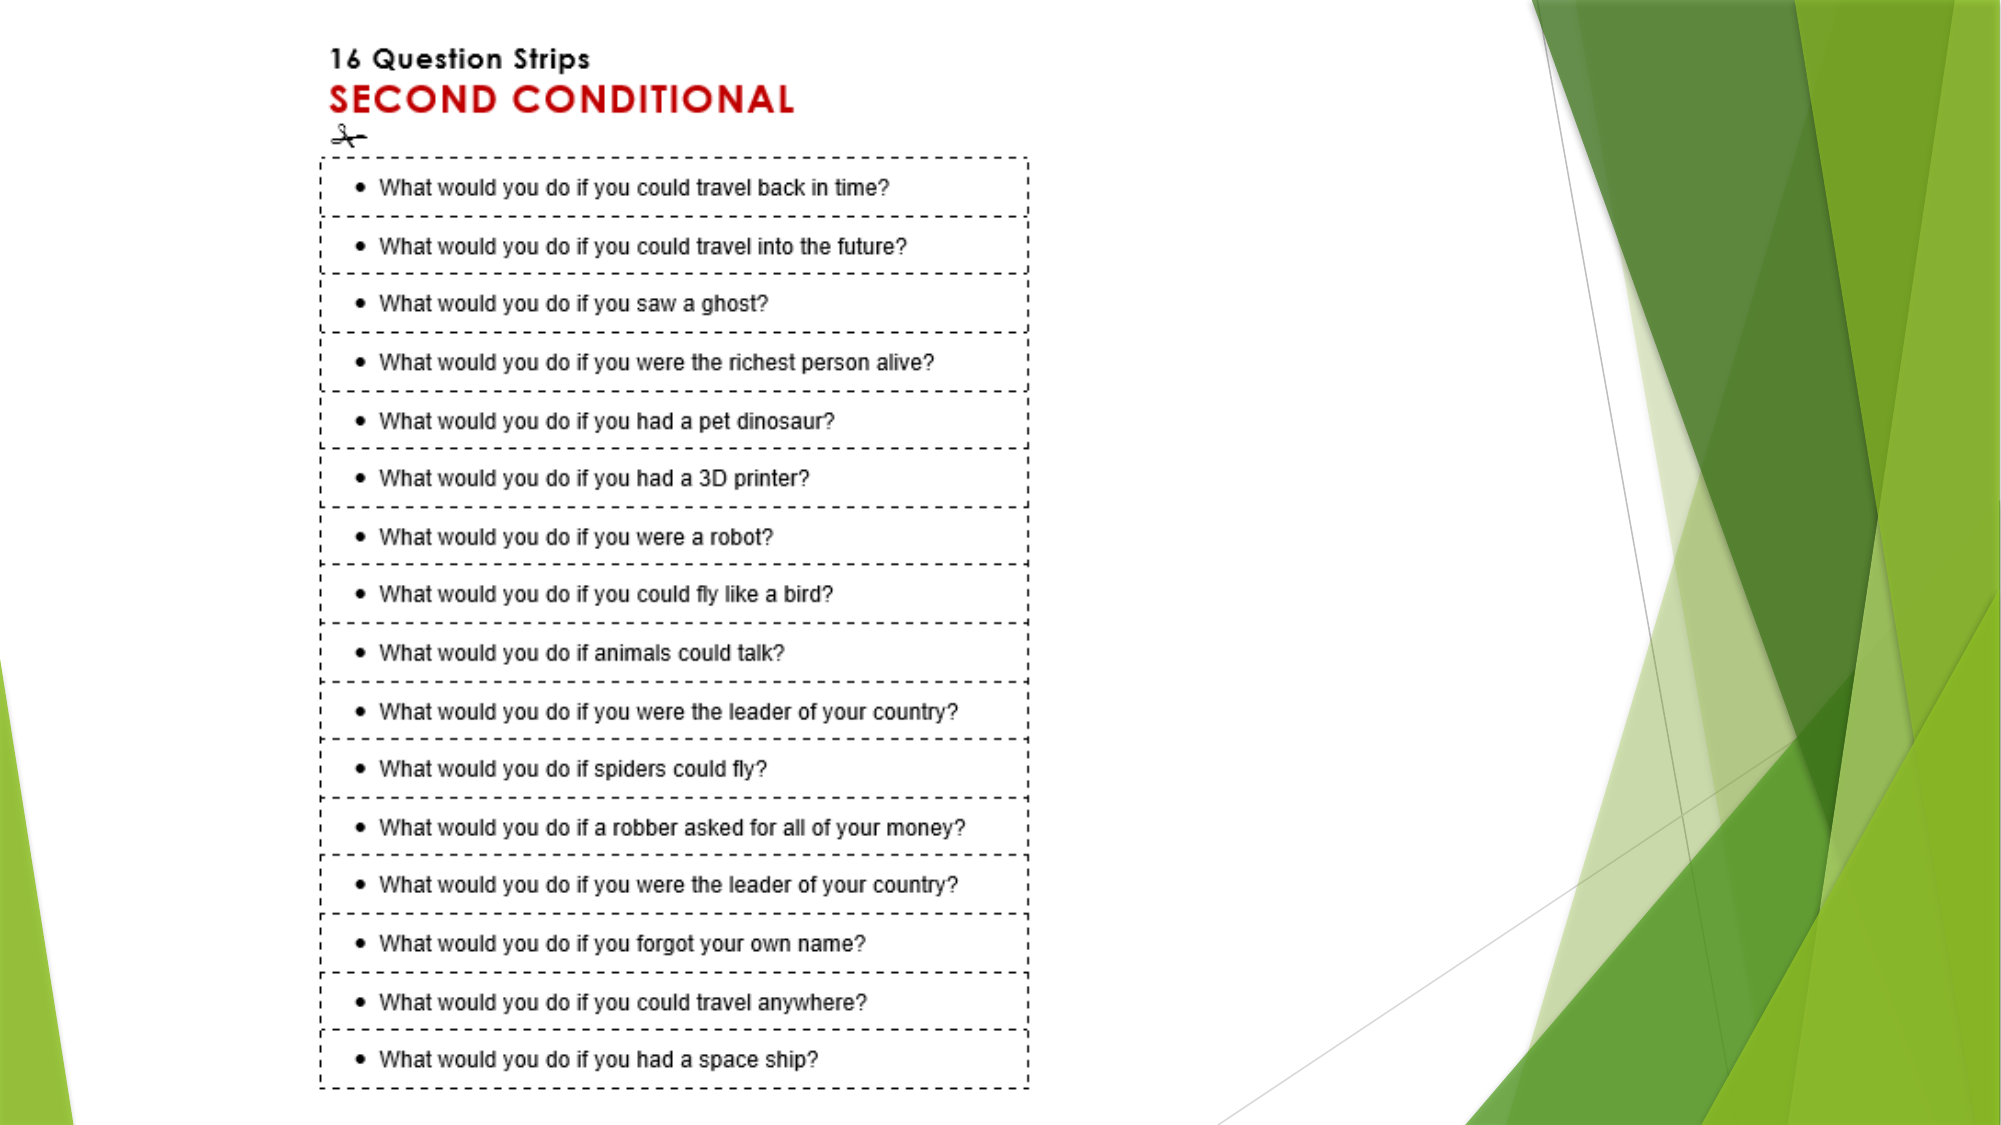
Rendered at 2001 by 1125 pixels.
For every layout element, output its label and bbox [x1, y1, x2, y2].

picture [308, 22, 1047, 1099]
